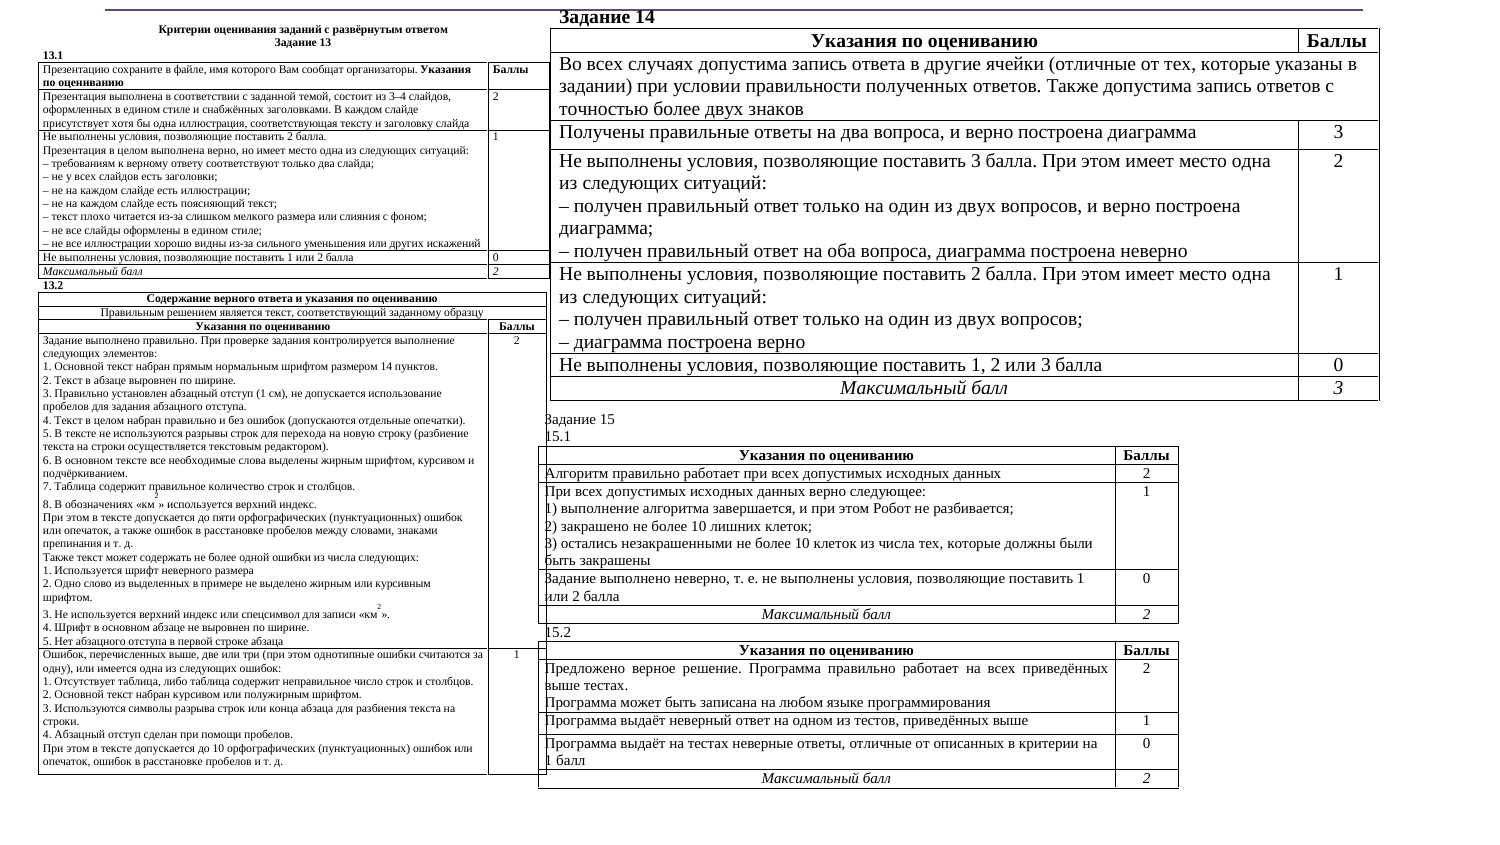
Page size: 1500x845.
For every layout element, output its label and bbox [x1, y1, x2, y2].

picture [37, 5, 1447, 806]
